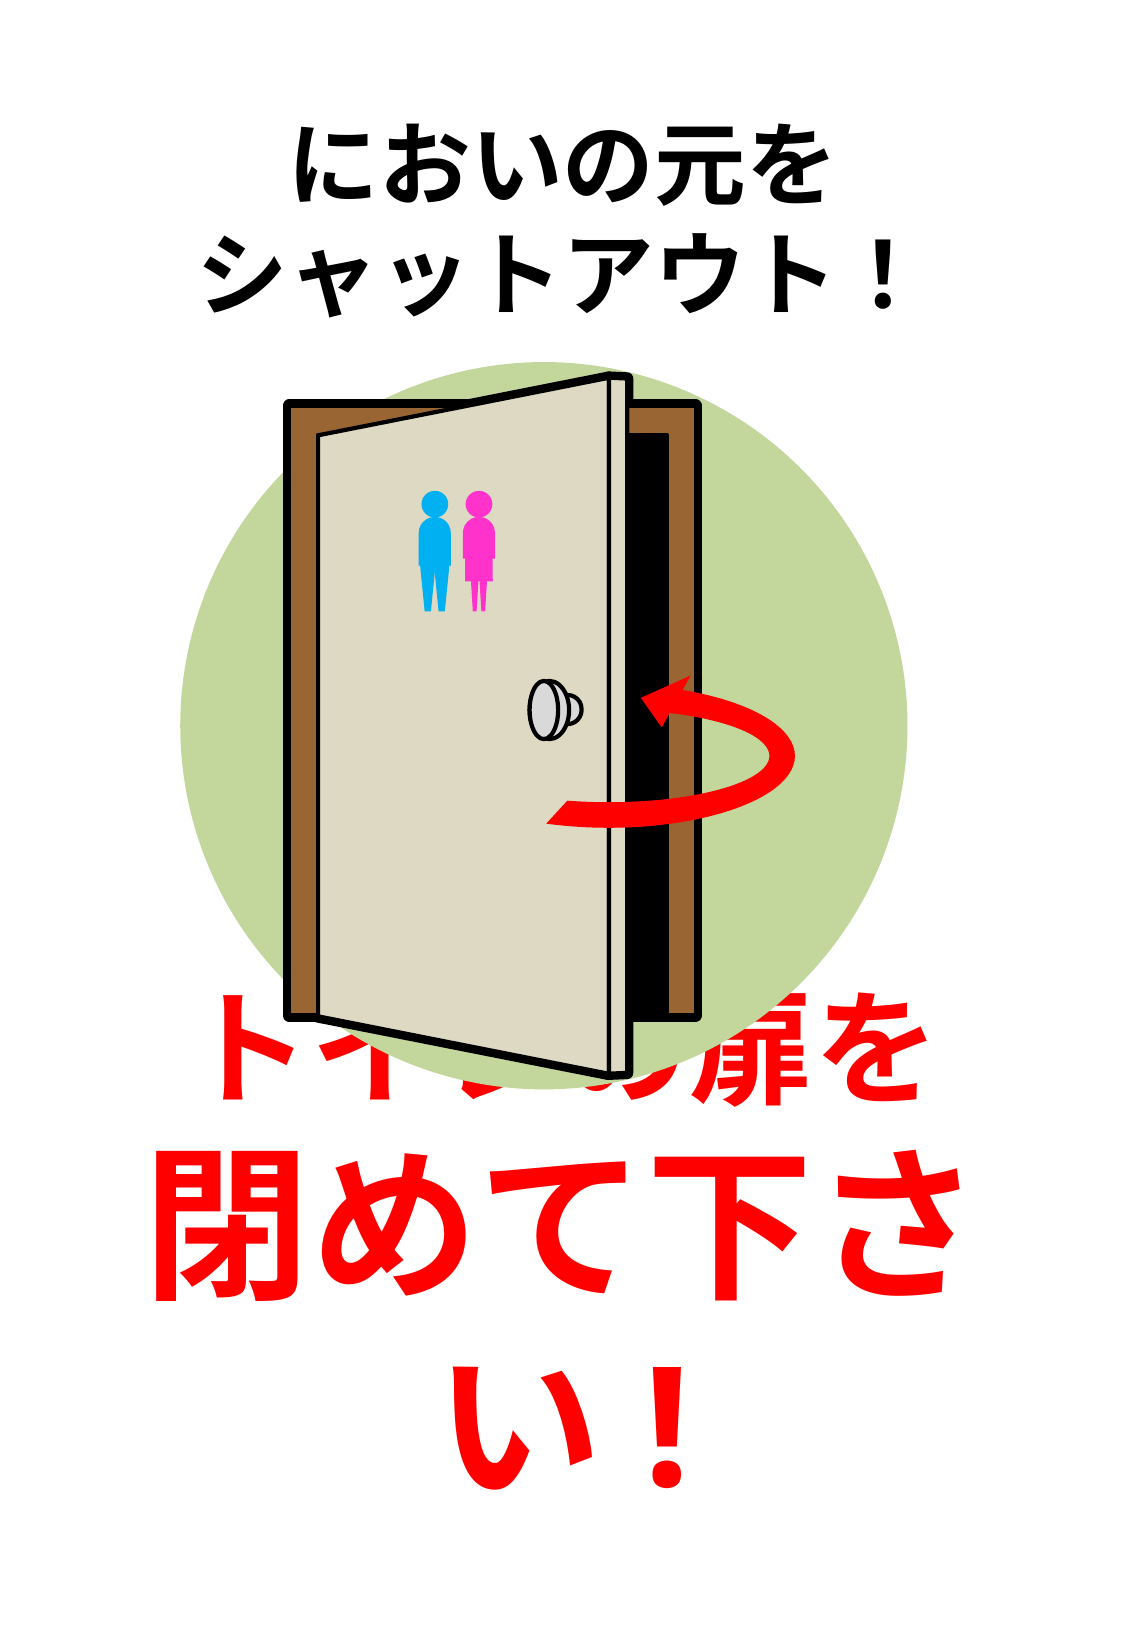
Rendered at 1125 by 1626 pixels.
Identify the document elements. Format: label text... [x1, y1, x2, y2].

text_box トイレの扉を 閉めて下さい! [1, 962, 1125, 1527]
text_box においの元を シャットアウト！ [1, 99, 1125, 335]
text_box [179, 361, 908, 1090]
